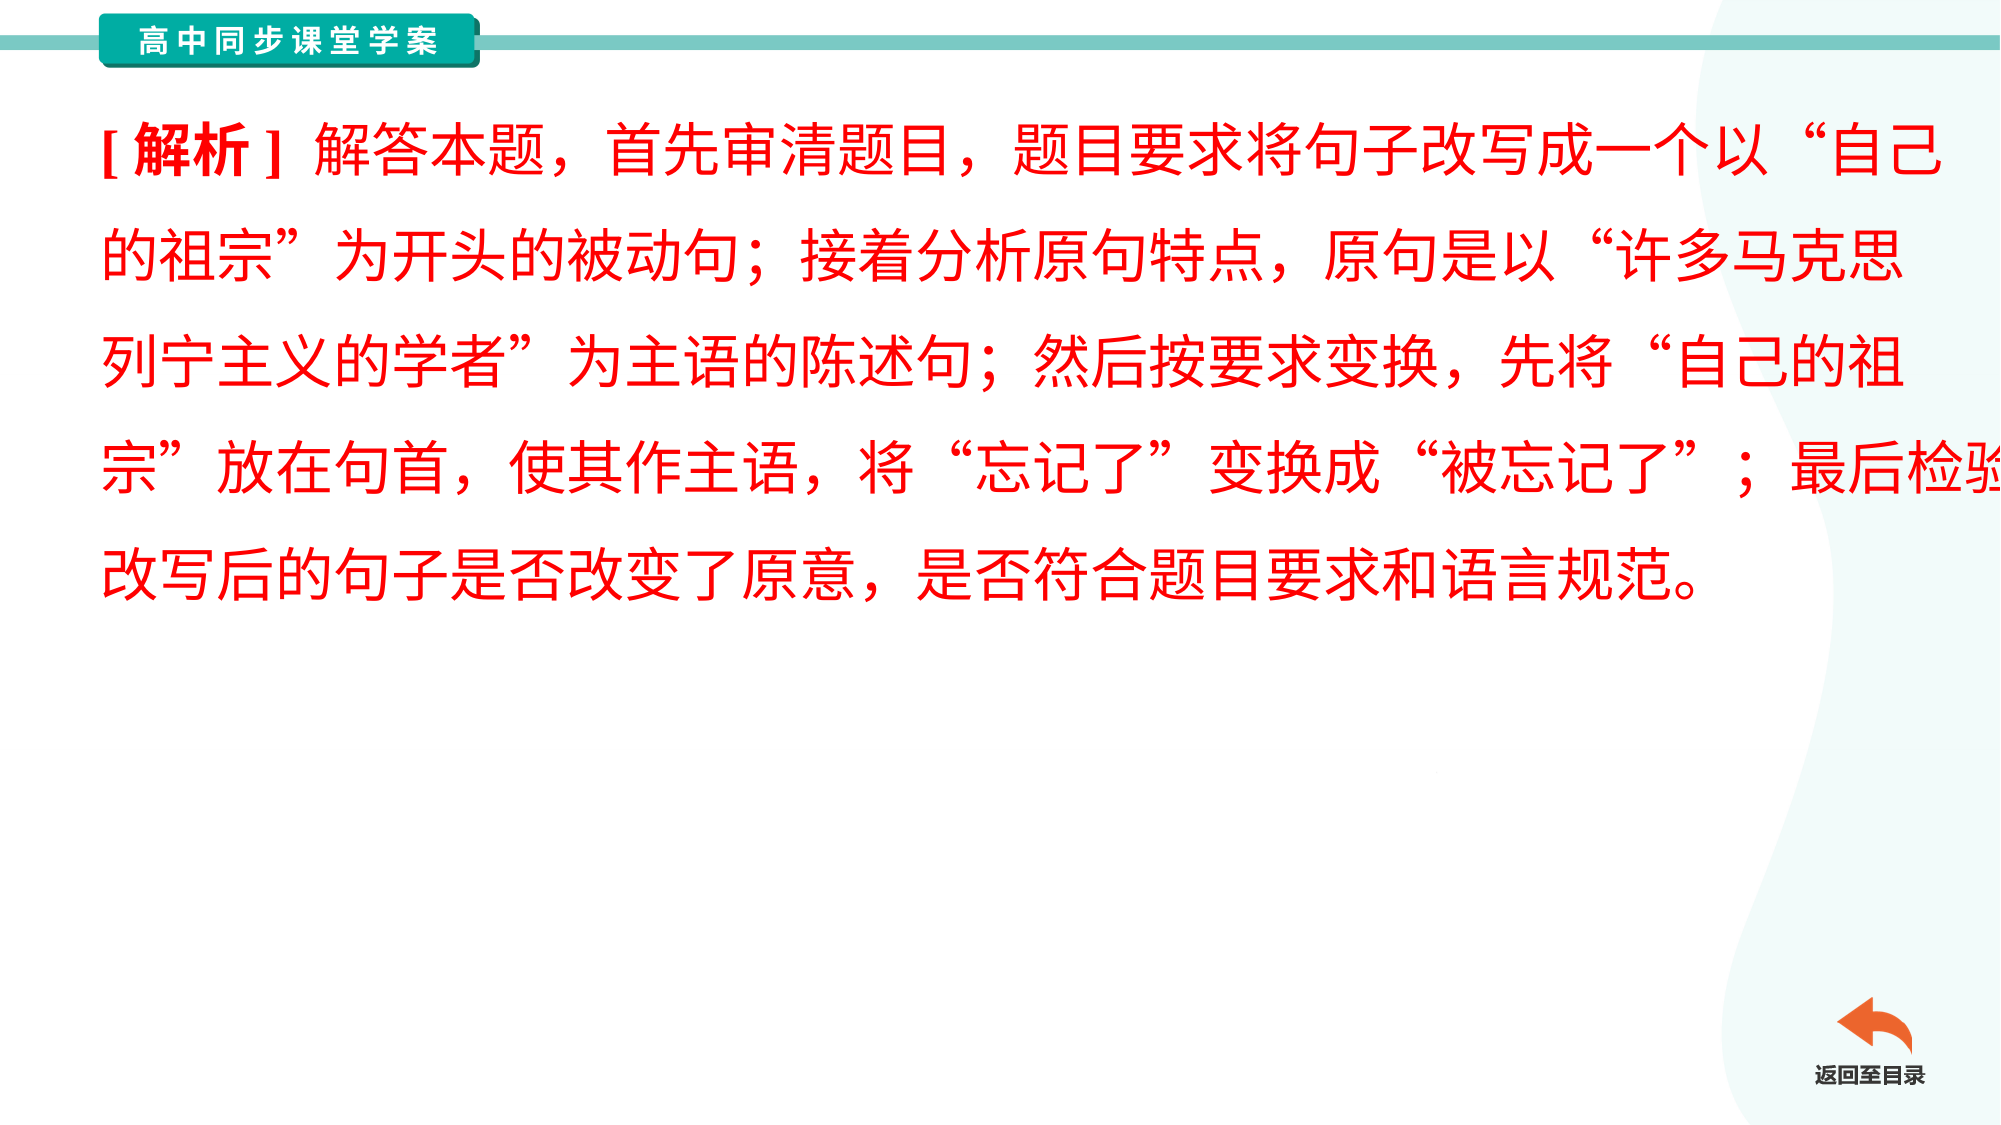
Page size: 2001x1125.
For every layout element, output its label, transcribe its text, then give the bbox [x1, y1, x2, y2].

picture [0, 0, 2000, 1125]
text_box [解析] 解答本题，首先审清题目，题目要求将句子改写成一个以“自己 的祖宗”为开头的被动句；接着分析原句特点，原句是以“许多马克思 列宁主义的学者”为主语的陈述句；然后按要求变换，先将“自己的祖 宗”放在句首，使其作主语，将“忘记了”变换成“被忘记了”；最后检验 改写后的句子是否改变了原意，是否符合题目要求和语言规范。 [100, 76, 1899, 608]
